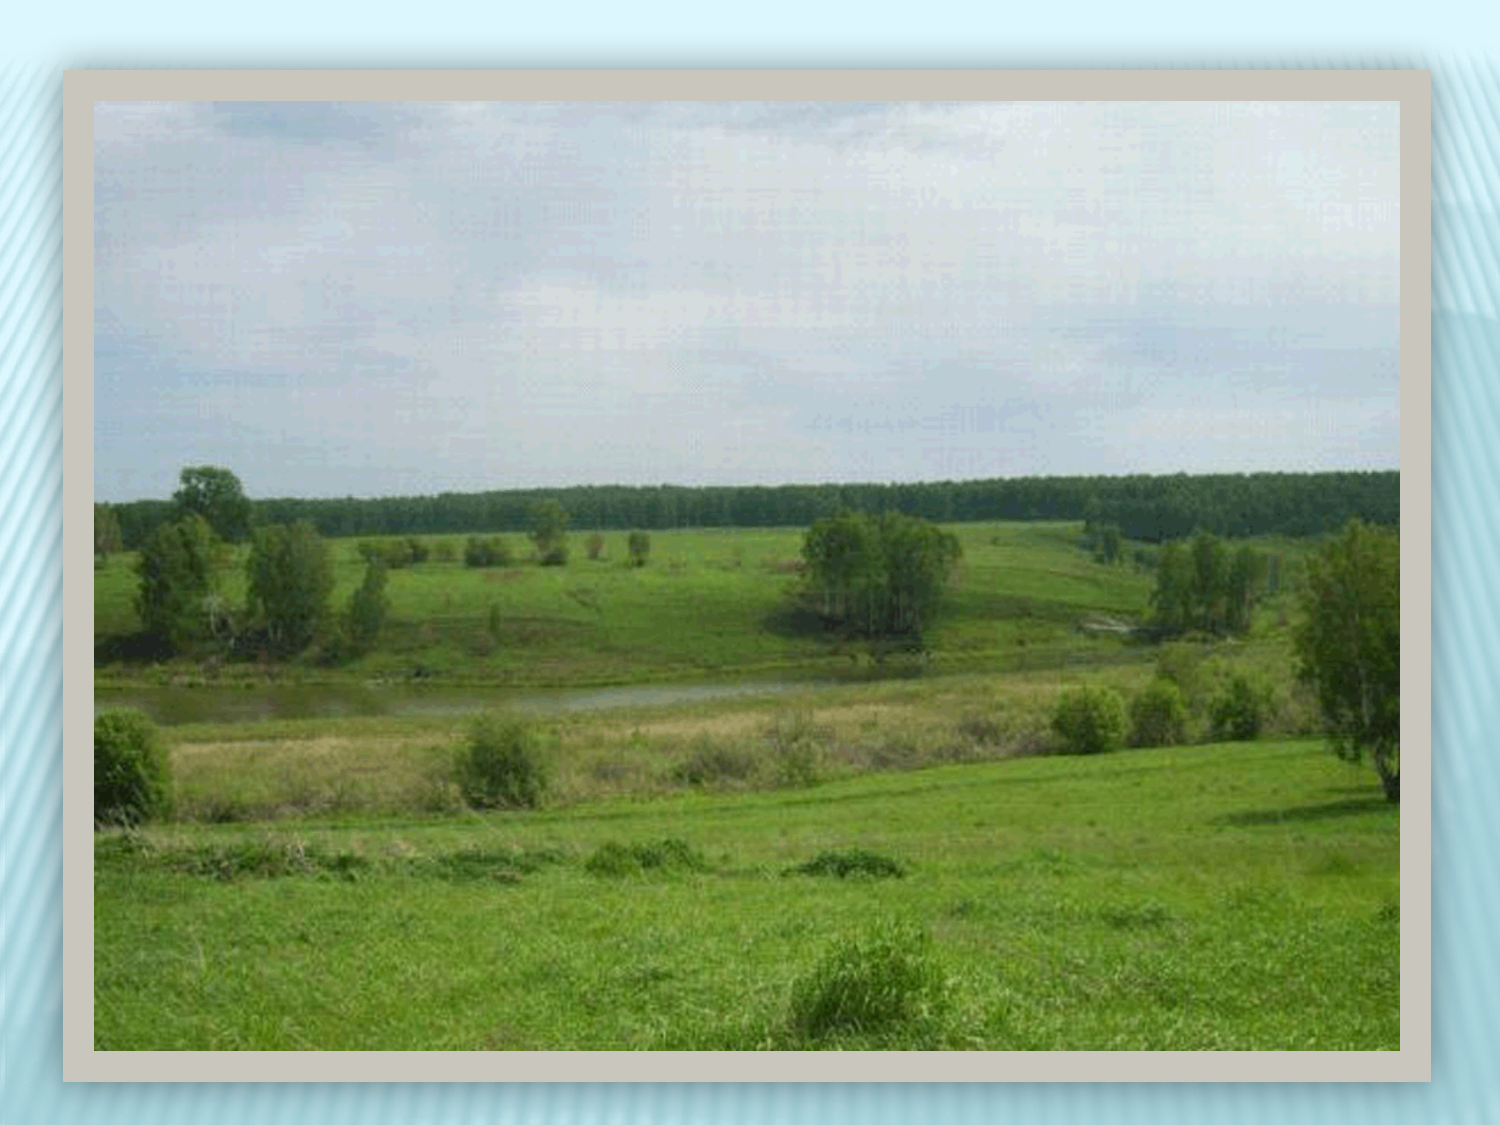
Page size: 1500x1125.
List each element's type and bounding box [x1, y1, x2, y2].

picture [93, 100, 1401, 1052]
